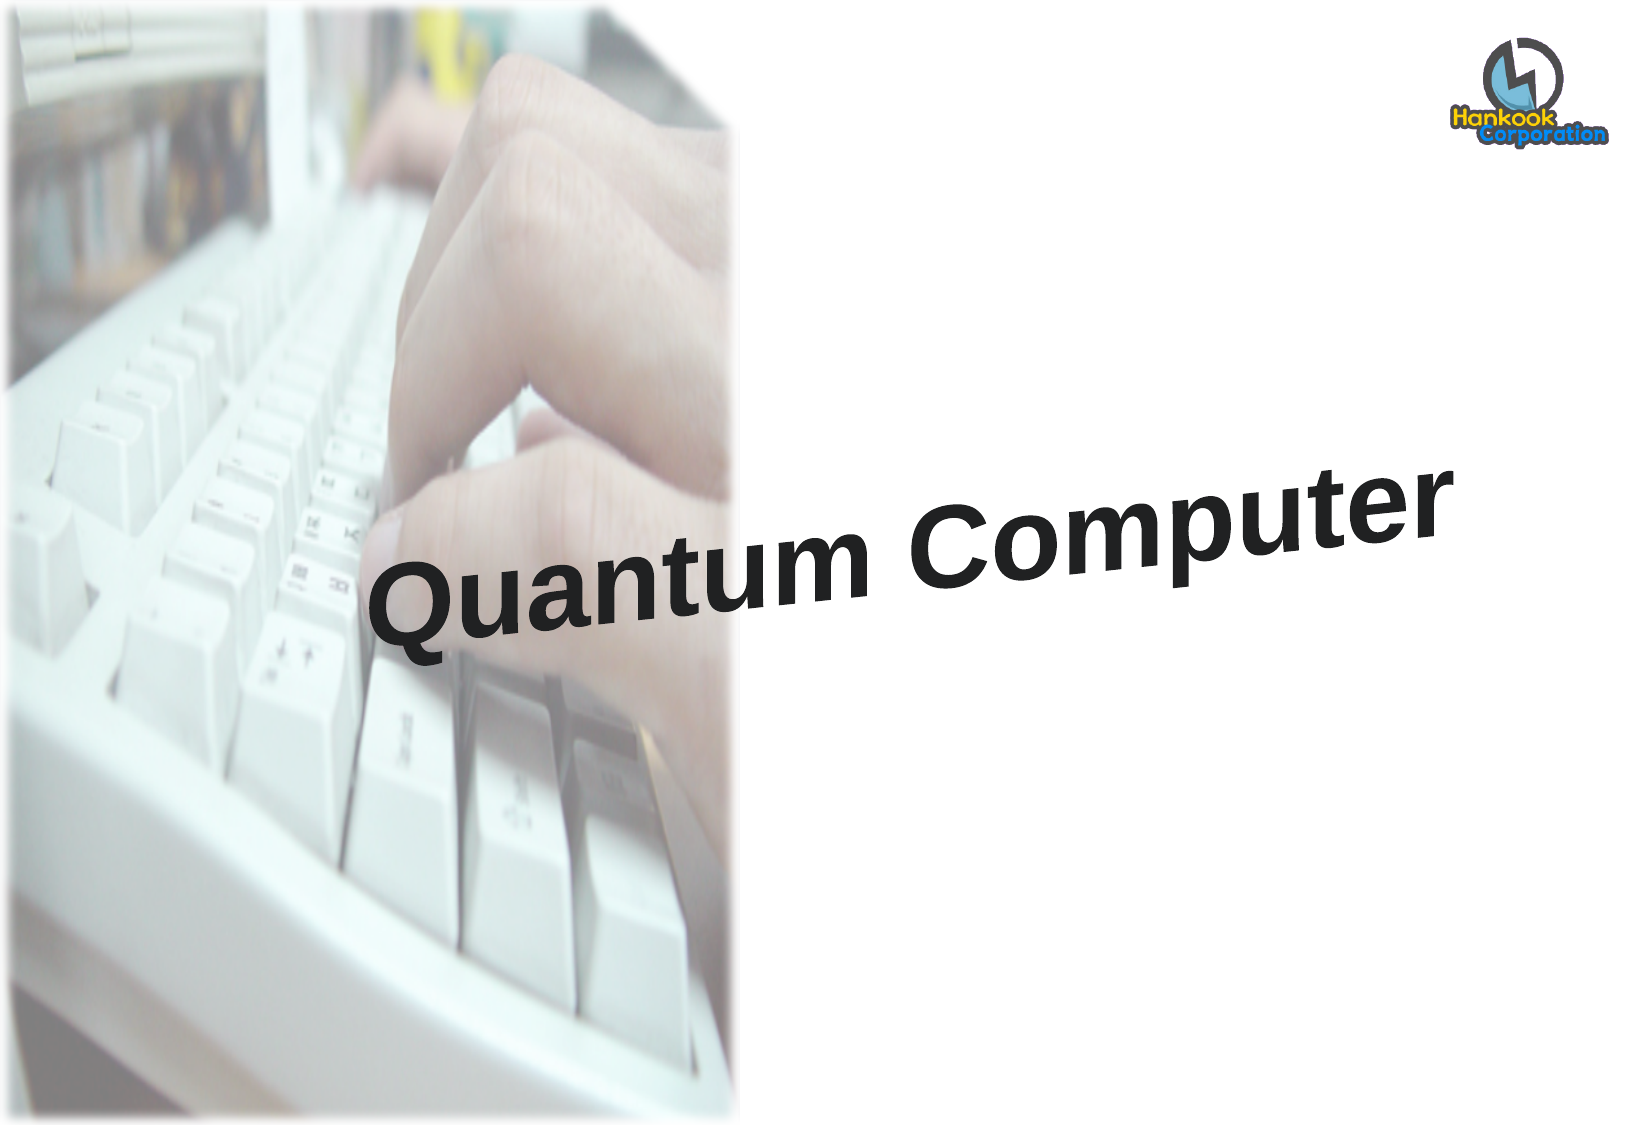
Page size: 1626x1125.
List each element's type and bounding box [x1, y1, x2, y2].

picture [1435, 31, 1625, 163]
text_box [17, 17, 722, 1109]
